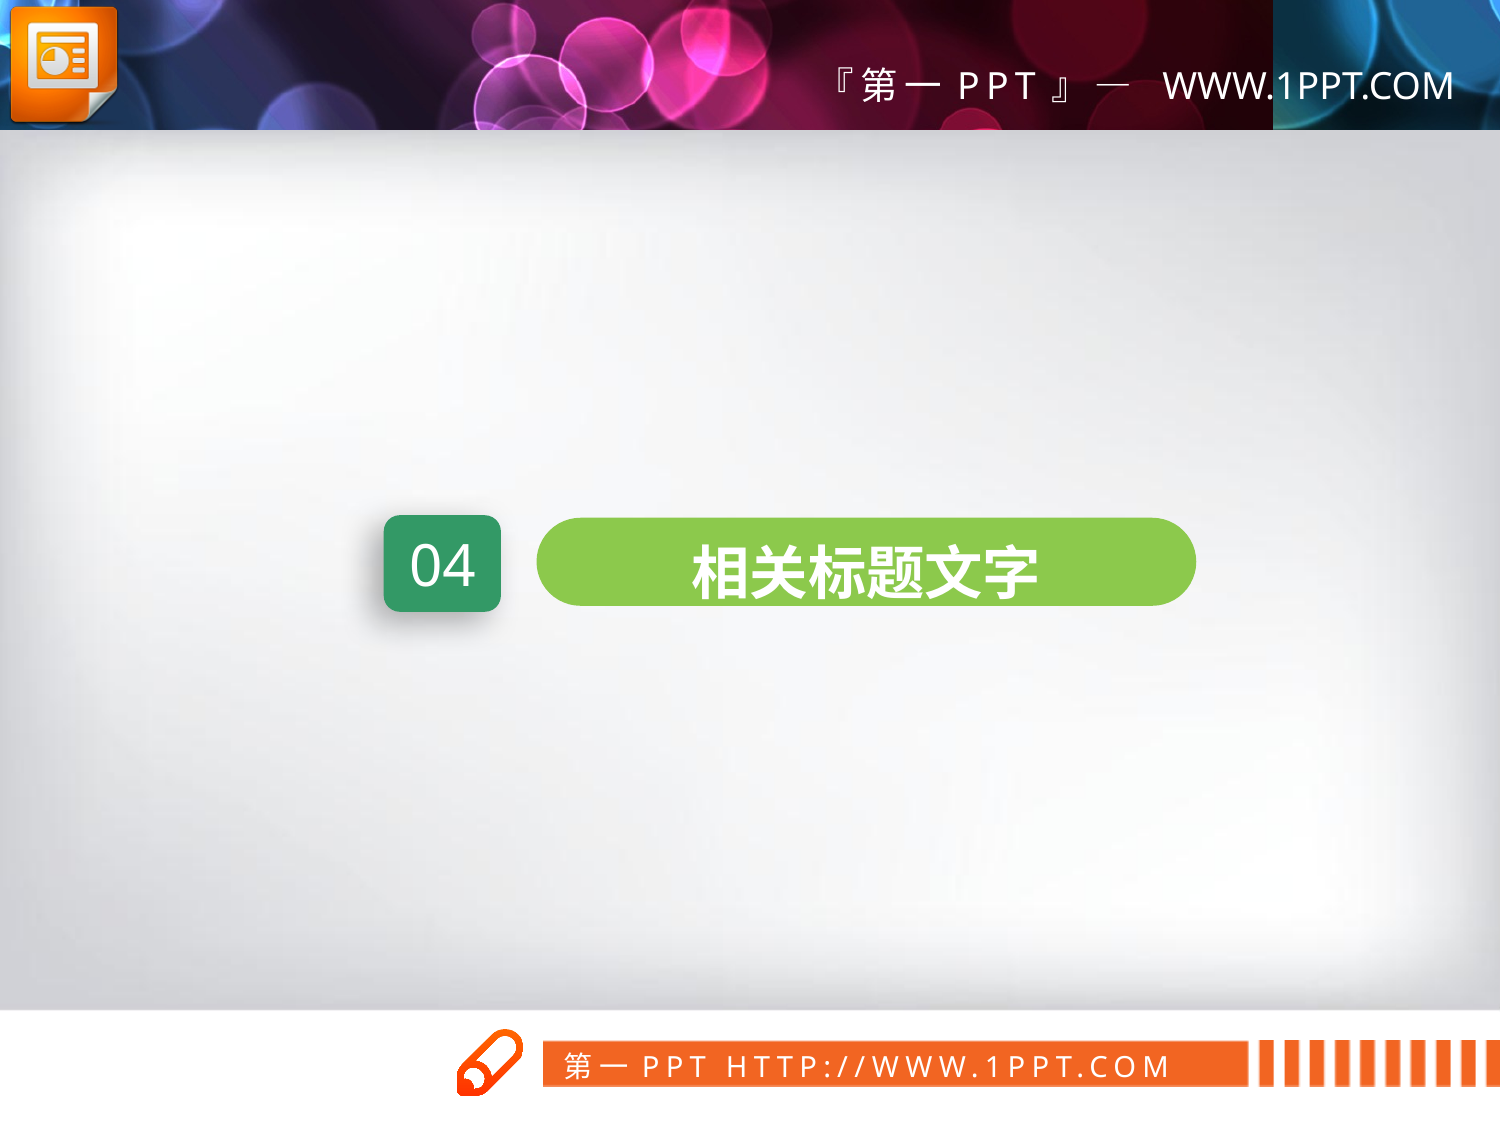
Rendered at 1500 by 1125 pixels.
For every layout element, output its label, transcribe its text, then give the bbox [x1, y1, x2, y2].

text_box [536, 517, 676, 606]
picture [0, 0, 1500, 1012]
picture [543, 1040, 1500, 1087]
text_box [1056, 517, 1197, 606]
text_box 相关标题文字 [676, 515, 1056, 614]
text_box 04 [383, 515, 501, 612]
